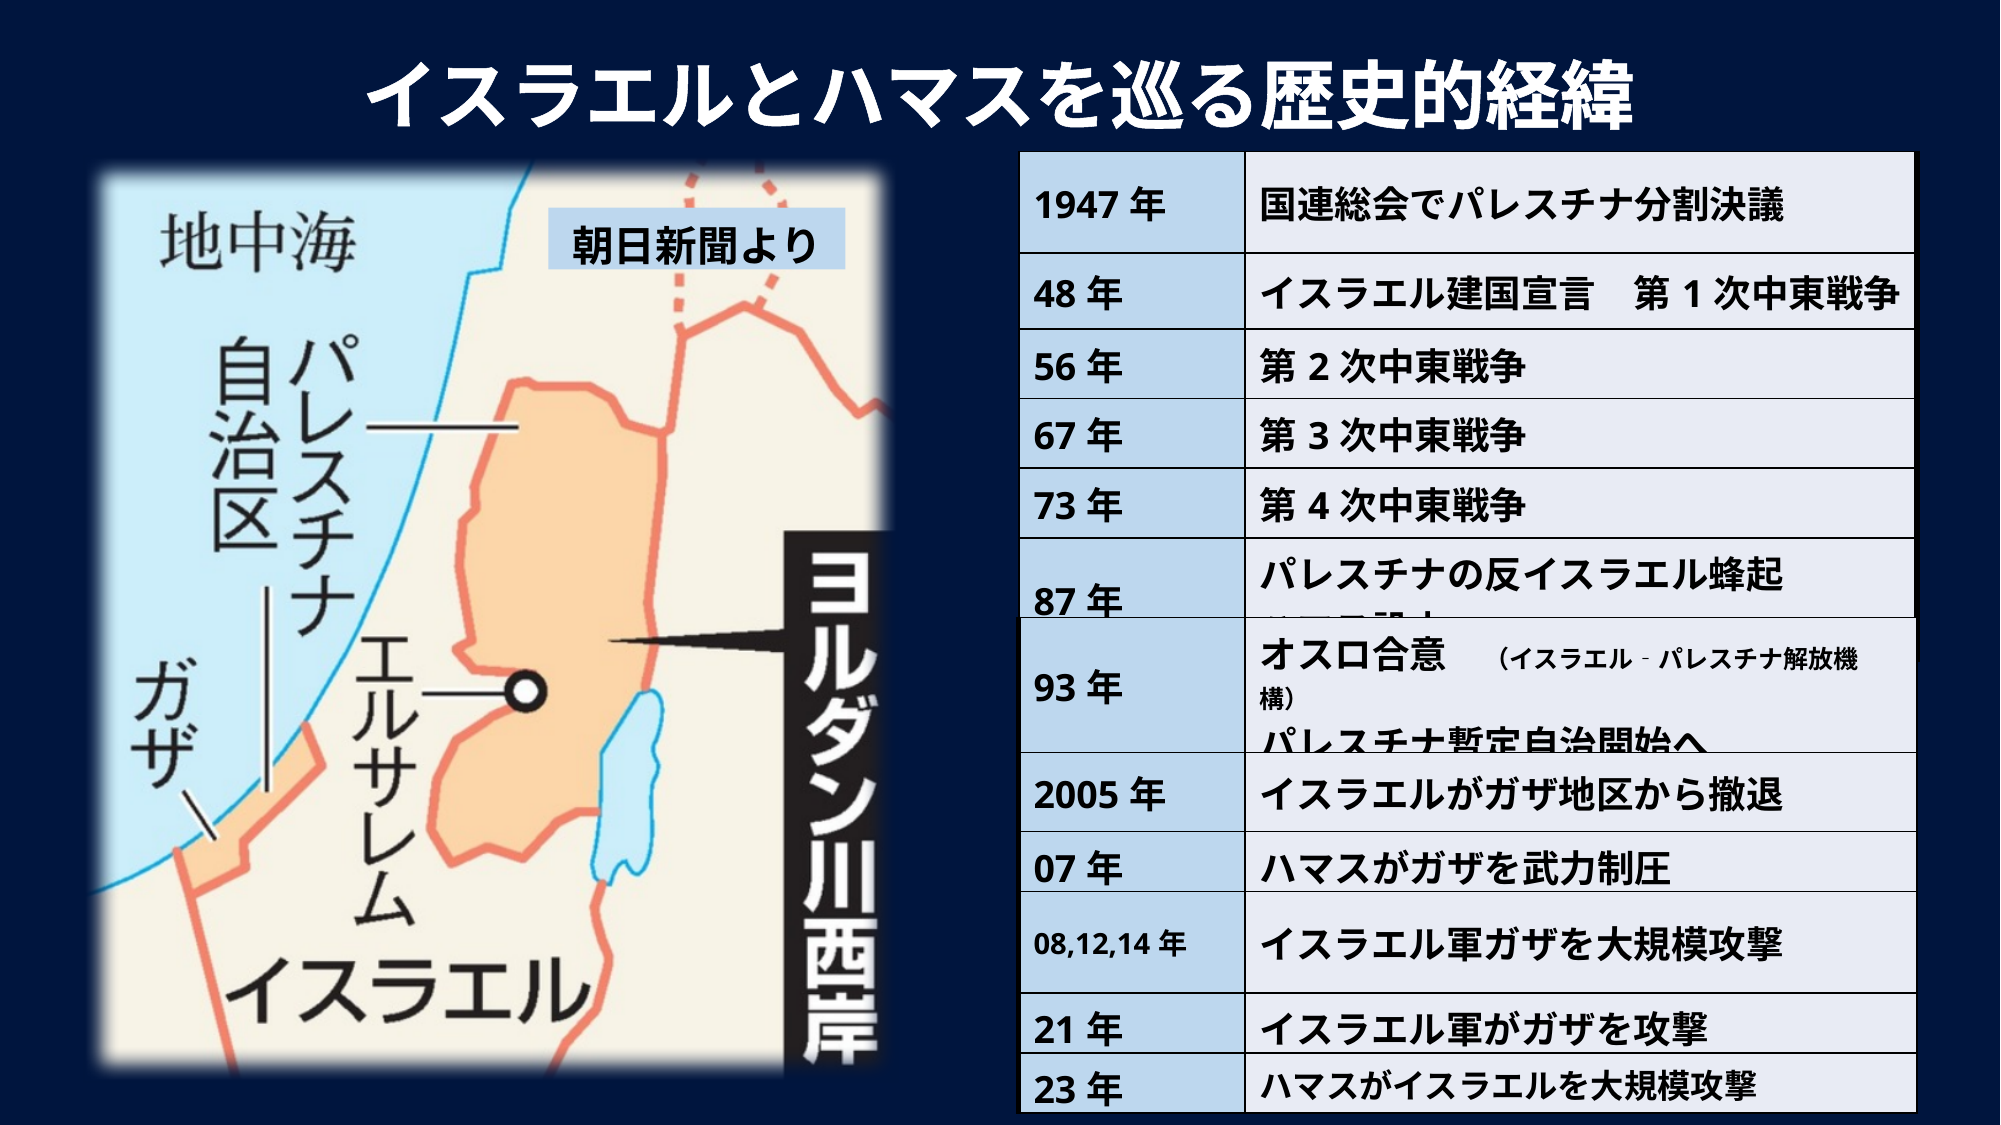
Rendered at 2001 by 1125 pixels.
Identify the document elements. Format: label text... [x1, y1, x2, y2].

table_cell パレスチナの反イスラエル蜂起 ハマス設立 [1246, 539, 1914, 617]
table_header 国連総会でパレスチナ分割決議 [1246, 152, 1914, 252]
table_cell 第2次中東戦争 [1246, 330, 1914, 398]
table_cell 67年 [1020, 399, 1244, 467]
table_cell 73年 [1020, 469, 1244, 537]
table_cell 第3次中東戦争 [1246, 399, 1914, 467]
table_cell 07年 [1021, 832, 1244, 891]
table_cell 87年 [1020, 539, 1244, 617]
table_cell イスラエル建国宣言 第1次中東戦争 [1246, 254, 1914, 328]
table_cell イスラエルがガザ地区から撤退 [1246, 753, 1916, 831]
table_cell 56年 [1020, 330, 1244, 398]
table_cell 21年 [1021, 994, 1244, 1052]
table_cell 23年 [1021, 1054, 1244, 1112]
table_cell イスラエル軍ガザを大規模攻撃 [1246, 892, 1916, 992]
table_cell イスラエル軍がガザを攻撃 [1246, 994, 1916, 1052]
table_header オスロ合意 （イスラエル‐パレスチナ解放機構） パレスチナ暫定自治開始へ [1246, 618, 1916, 752]
table_cell 48年 [1020, 254, 1244, 328]
table_header 1947年 [1020, 152, 1244, 252]
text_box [83, 155, 899, 1083]
table_cell ハマスがガザを武力制圧 [1246, 832, 1916, 891]
table_cell ハマスがイスラエルを大規模攻撃 [1246, 1054, 1916, 1112]
text_box イスラエルとハマスを巡る歴史的経緯 [347, 0, 1651, 146]
table_cell 第4次中東戦争 [1246, 469, 1914, 537]
table_header 93年 [1021, 618, 1244, 752]
table_cell 2005年 [1021, 753, 1244, 831]
table_cell 08,12,14年 [1021, 892, 1244, 992]
